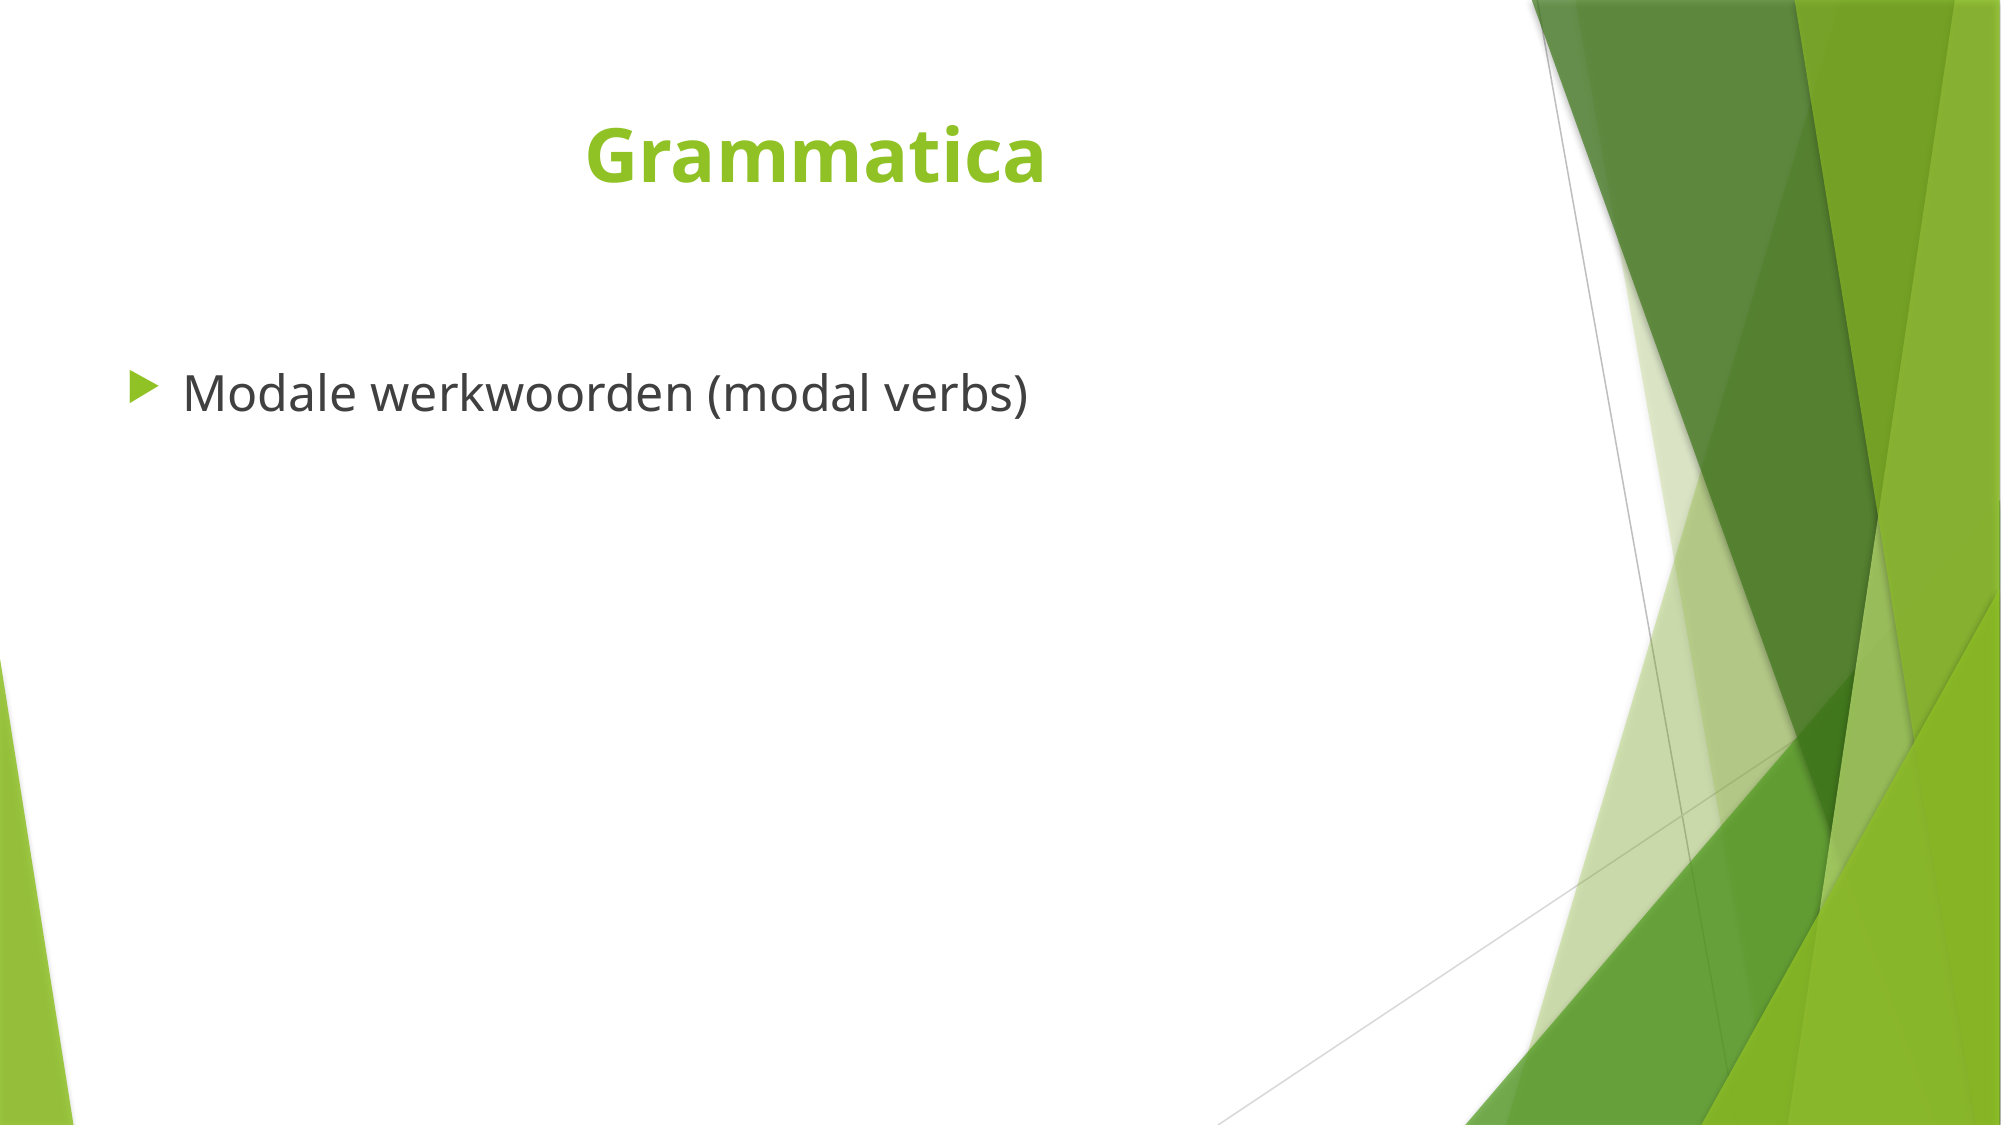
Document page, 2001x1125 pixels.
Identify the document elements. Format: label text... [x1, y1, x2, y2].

list Modale werkwoorden (modal verbs) [111, 354, 1522, 992]
title Grammatica [111, 99, 1522, 317]
